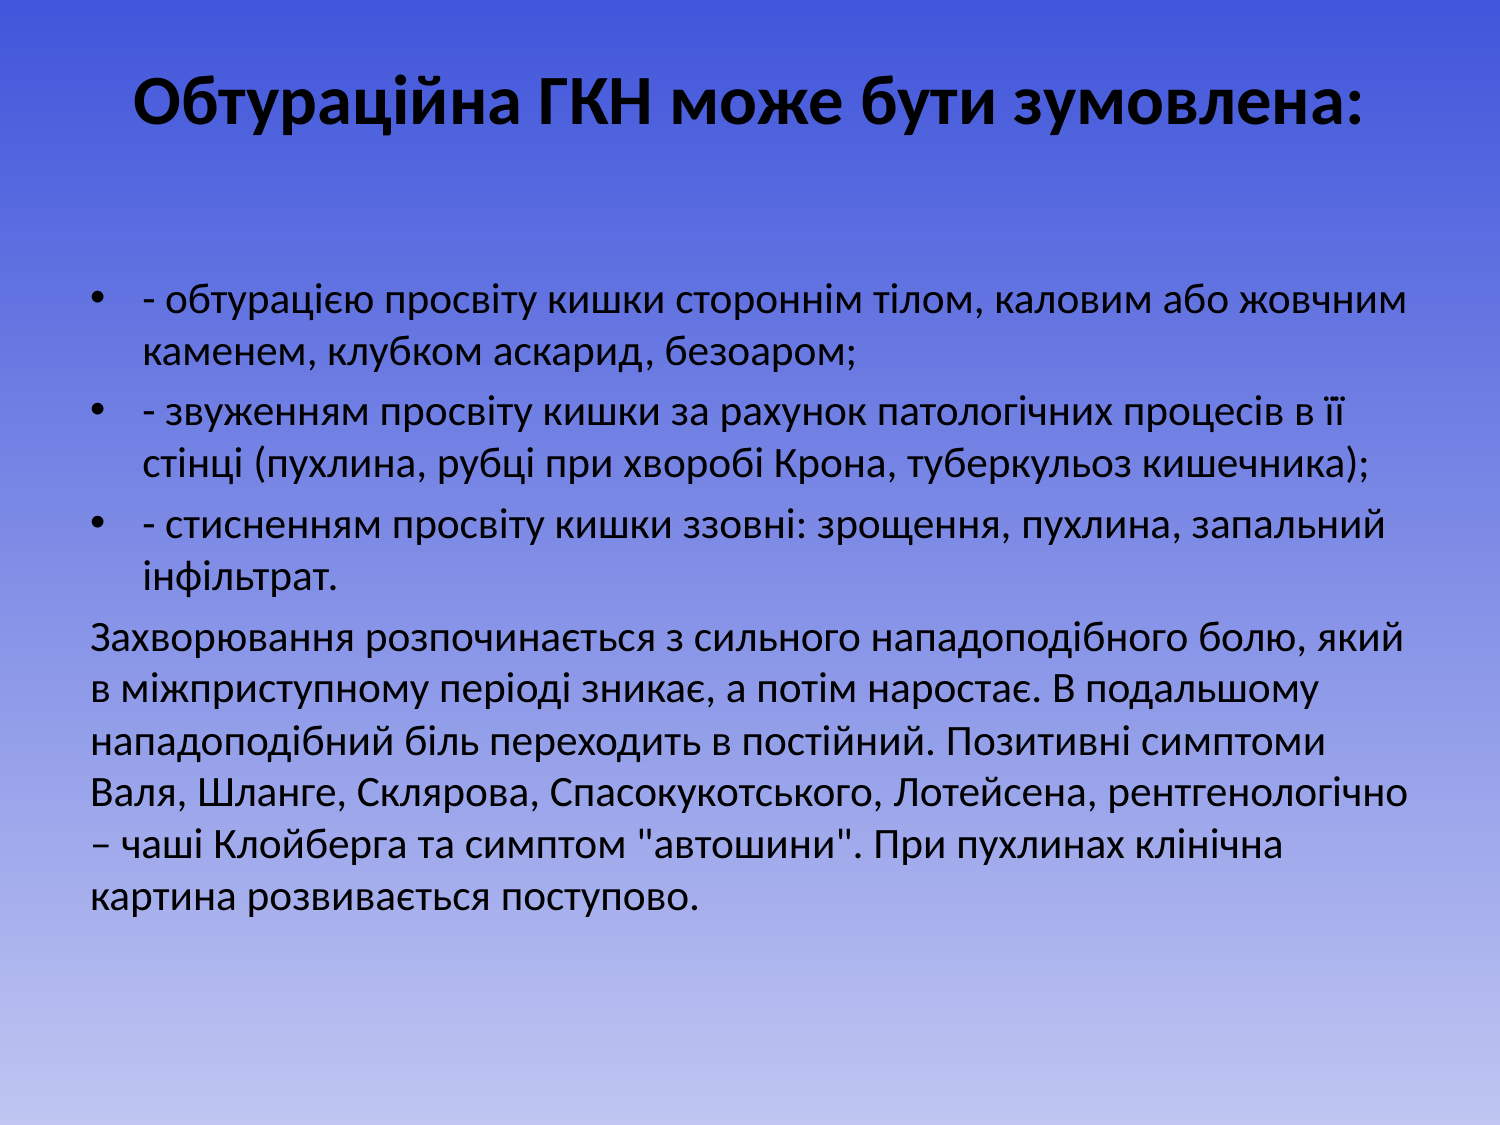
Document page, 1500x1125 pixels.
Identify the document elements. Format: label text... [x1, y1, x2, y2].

title Обтураційна ГКН може бути зумовлена: [75, 45, 1425, 233]
list - обтурацією просвіту кишки стороннім тілом, каловим або жовчним каменем, клубком аскарид, безоаром; - звуженням просвіту кишки за рахунок патологічних процесів в її стінці (пухлина, рубці при хворобі Крона, туберкульоз кишечника); - стисненням просвіту кишки ззовні: зрощення, пухлина, запальний інфільтрат. Захворювання розпочинається з сильного нападоподібного болю, який в міжприступному періоді зникає, а потім наростає. В подальшому нападоподібний біль переходить в постійний. Позитивні симптоми Валя, Шланге, Склярова, Спасокукотського, Лотейсена, рентгенологічно – чаші Клойберга та симптом "автошини". При пухлинах клінічна картина розвивається поступово. [75, 262, 1425, 1005]
